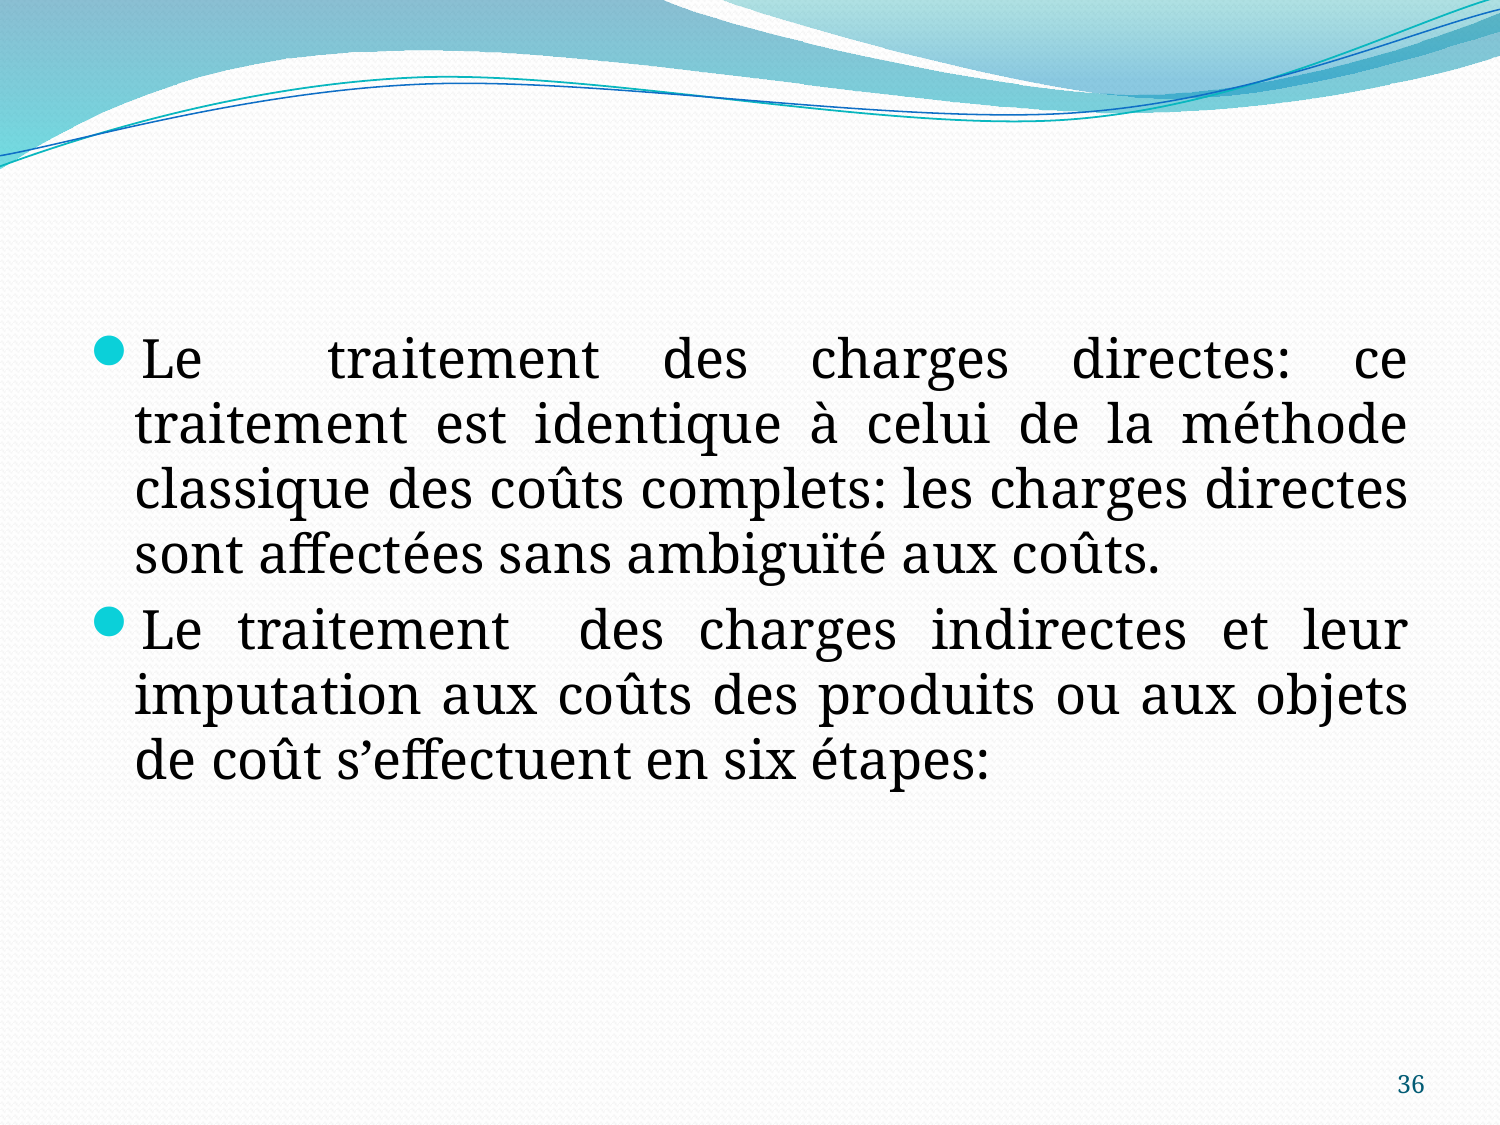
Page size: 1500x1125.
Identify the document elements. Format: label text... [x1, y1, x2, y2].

slide_number 36 [1299, 1042, 1425, 1103]
list Le traitement des charges directes: ce traitement est identique à celui de la méthode classique des coûts complets: les charges directes sont affectées sans ambiguïté aux coûts. Le traitement des charges indirectes et leur imputation aux coûts des produits ou aux objets de coût s’effectuent en six étapes: [75, 317, 1425, 1038]
